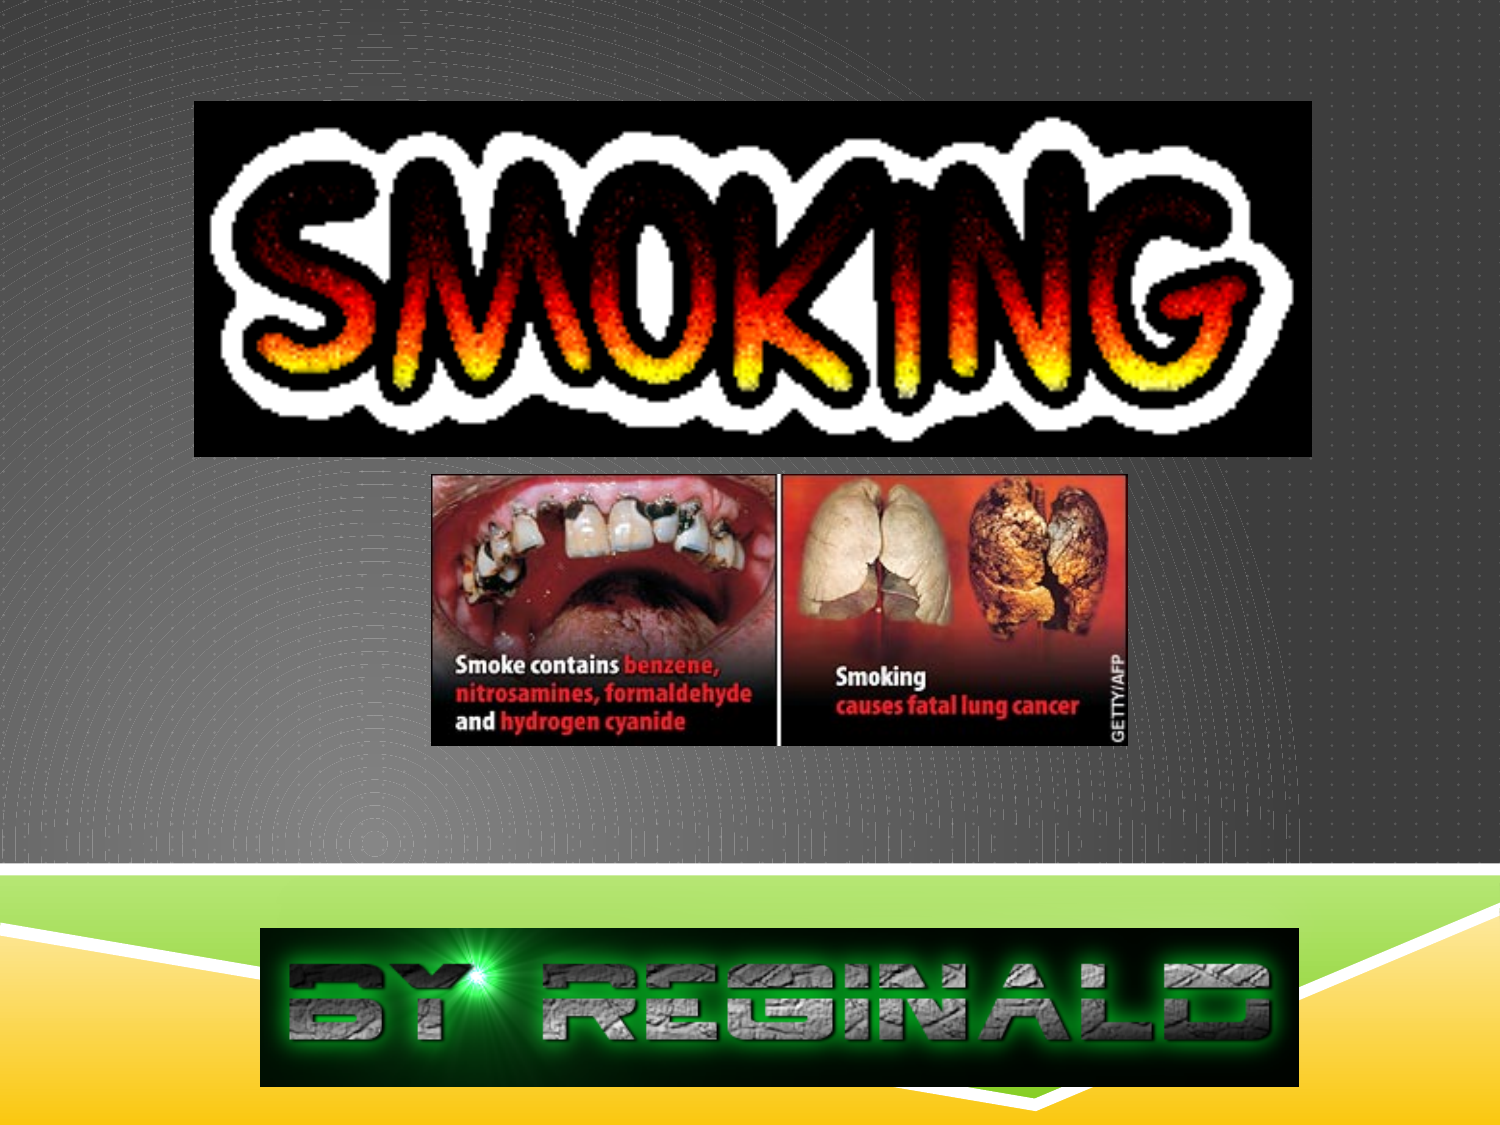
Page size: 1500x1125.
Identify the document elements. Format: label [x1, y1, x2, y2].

picture [430, 473, 1129, 747]
picture [194, 101, 1312, 457]
picture [260, 928, 1299, 1087]
